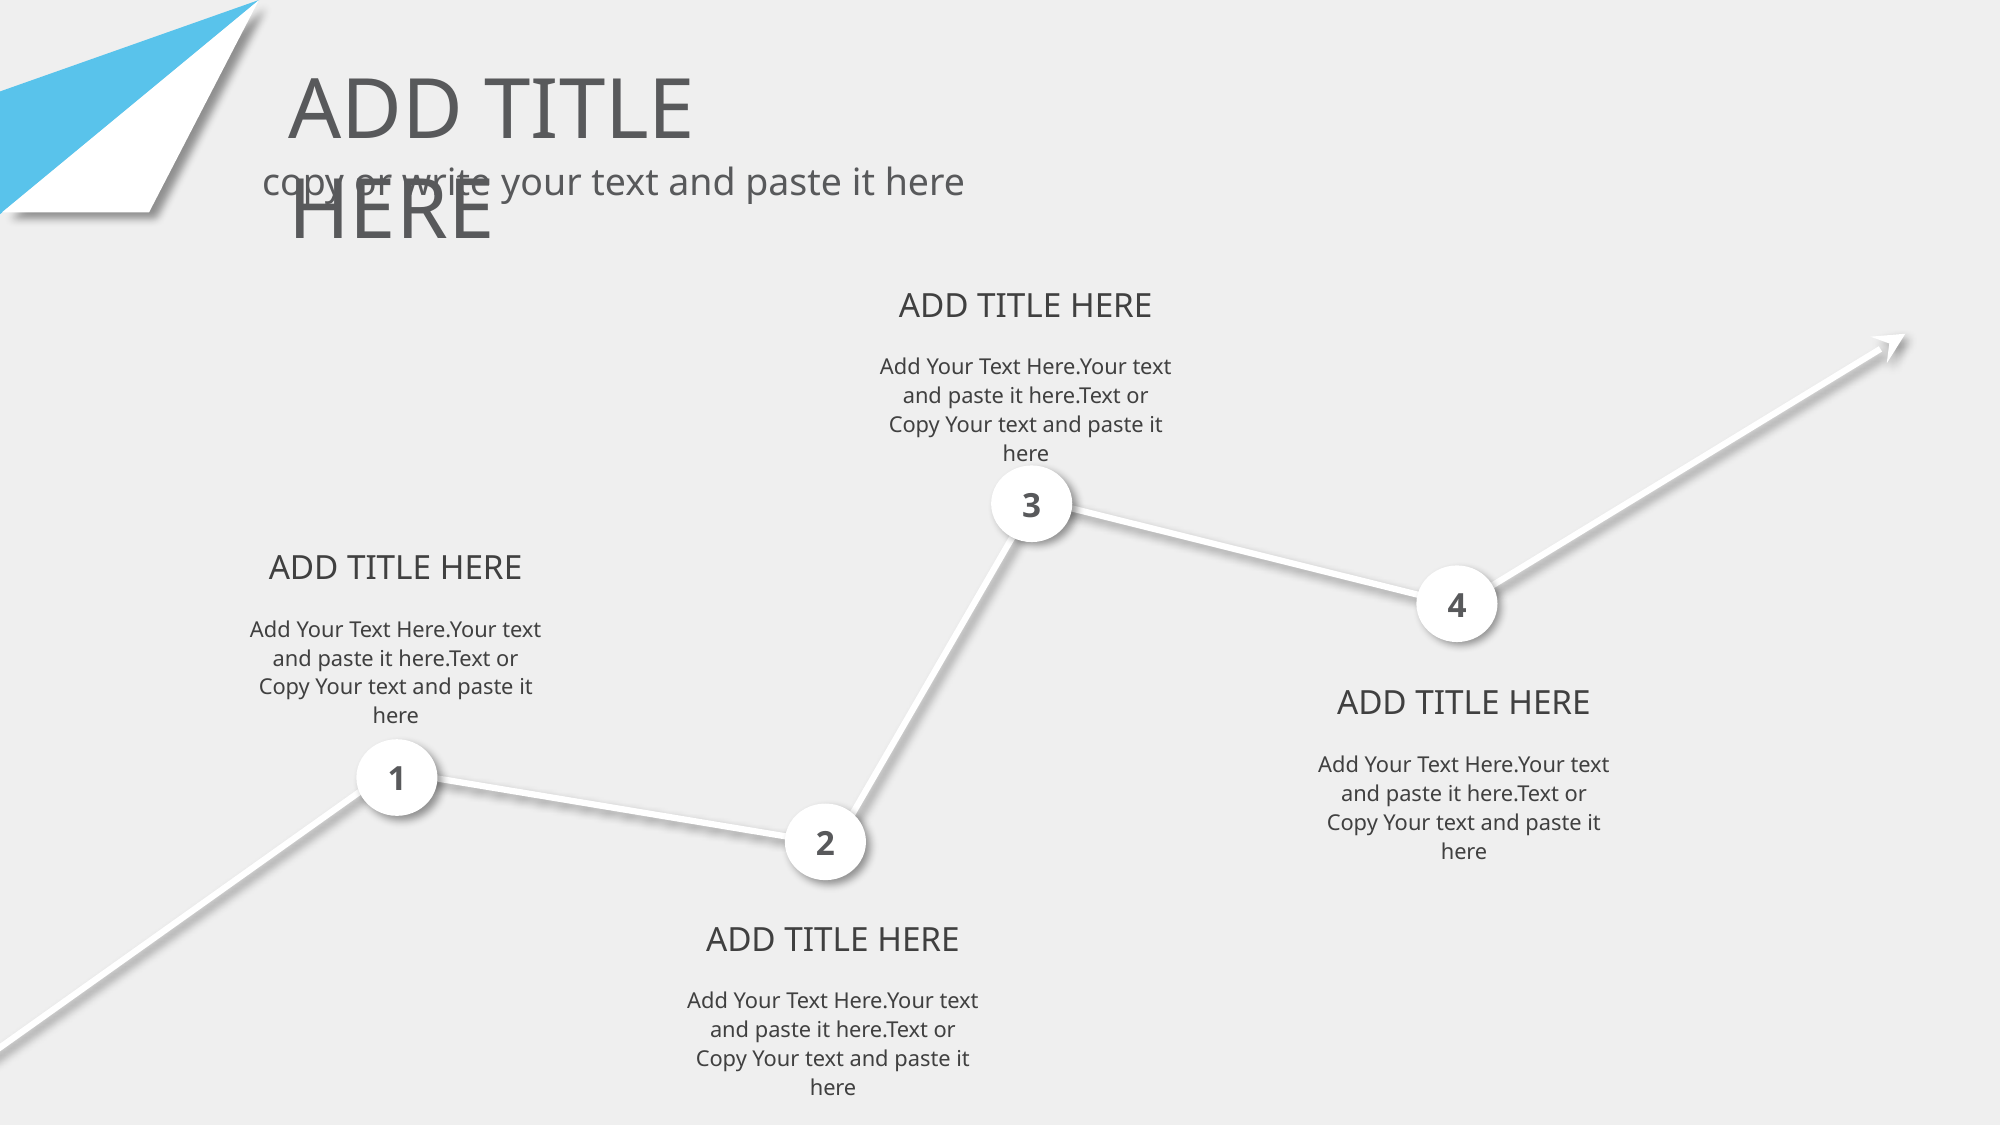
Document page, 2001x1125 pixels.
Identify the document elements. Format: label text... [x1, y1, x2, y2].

text_box ADD TITLE HERE [863, 253, 1189, 332]
text_box ADD TITLE HERE [670, 887, 996, 966]
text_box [273, 48, 955, 212]
text_box 3 [992, 480, 1071, 541]
text_box 1 [357, 742, 436, 815]
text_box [0, 0, 260, 215]
text_box 2 [786, 805, 865, 879]
text_box Add Your Text Here.Your text and paste it here.Text or Copy Your text and paste it here [863, 342, 1189, 480]
text_box Add Your Text Here.Your text and paste it here.Text or Copy Your text and paste it here [1301, 740, 1627, 878]
text_box ADD TITLE HERE [1301, 651, 1627, 729]
text_box Add Your Text Here.Your text and paste it here.Text or Copy Your text and paste it here [233, 605, 559, 742]
text_box Add Your Text Here.Your text and paste it here.Text or Copy Your text and paste it here [670, 977, 996, 1114]
text_box 4 [1417, 566, 1496, 641]
text_box [0, 333, 1906, 1074]
text_box ADD TITLE HERE [233, 515, 559, 594]
